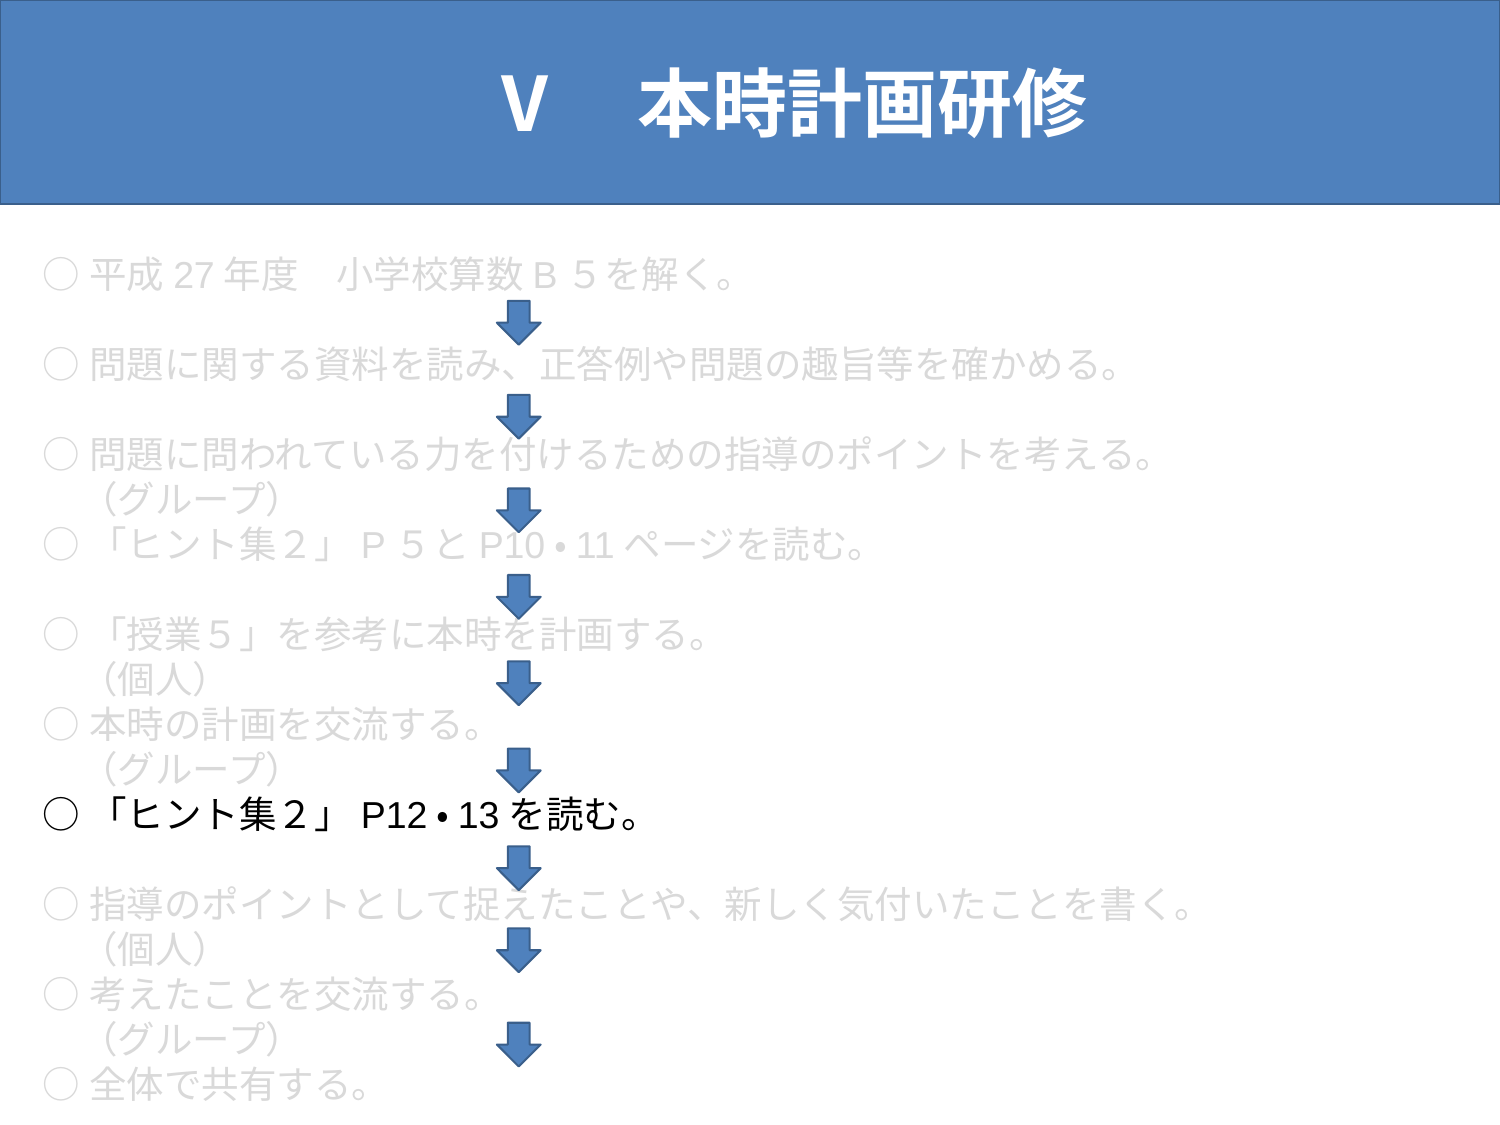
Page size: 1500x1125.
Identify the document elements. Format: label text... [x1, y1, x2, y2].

text_box [495, 299, 542, 346]
text_box Ⅴ 本時計画研修 [0, 0, 1500, 205]
text_box [495, 747, 542, 794]
text_box [495, 660, 542, 706]
text_box [495, 573, 542, 620]
text_box [495, 845, 542, 891]
text_box [495, 1021, 542, 1068]
text_box ○平成27年度 小学校算数B５を解く。 ○問題に関する資料を読み、正答例や問題の趣旨等を確かめる。 ○問題に問われている力を付けるための指導のポイントを考える。 （グループ） ○「ヒント集２」P５とP10・11ページを読む。 ○「授業５」を参考に本時を計画する。 （個人） ○本時の計画を交流する。 （グループ） ○「ヒント集２」P12・13を読む。 ○指導のポイントとして捉えたことや、新しく気付いたことを書く。 （個人） ○考えたことを交流する。 （グループ） ○全体で共有する。 [28, 243, 1472, 1114]
text_box [495, 927, 542, 973]
text_box [495, 487, 542, 533]
text_box [495, 393, 542, 440]
